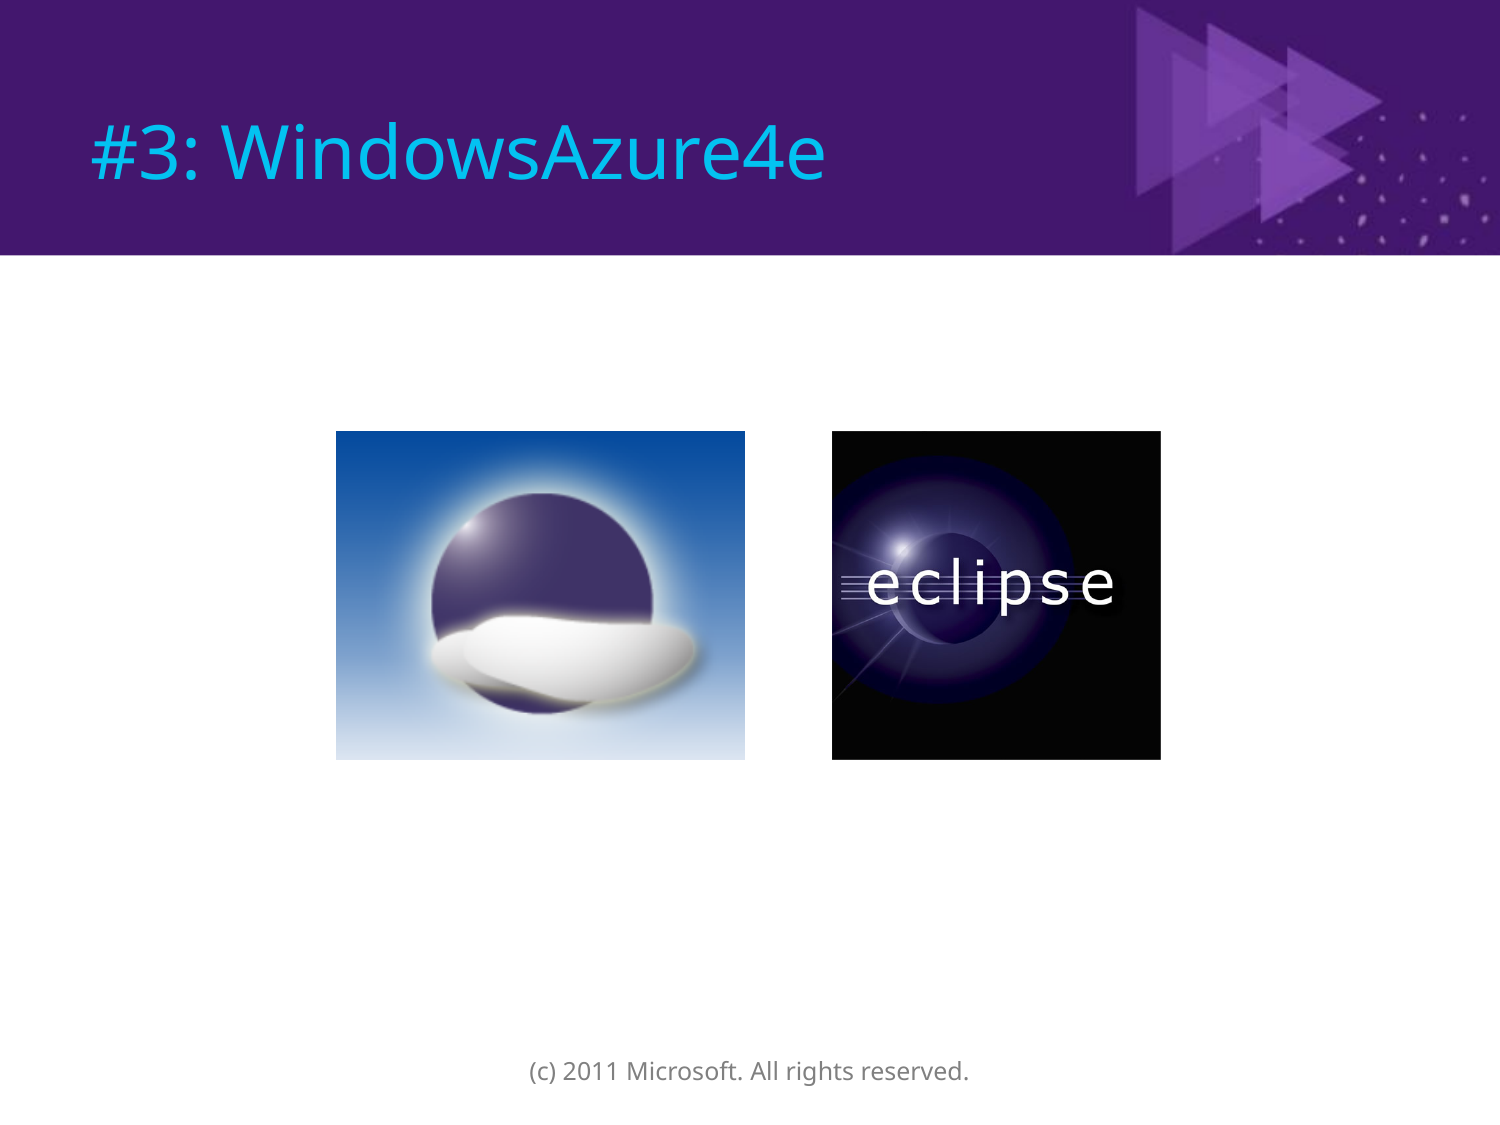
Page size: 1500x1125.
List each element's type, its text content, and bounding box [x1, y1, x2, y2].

picture [832, 431, 1161, 761]
footer (c) 2011 Microsoft. All rights reserved. [512, 1042, 988, 1103]
title #3: WindowsAzure4e [75, 56, 1425, 244]
picture [0, 0, 1500, 255]
picture [336, 431, 745, 761]
